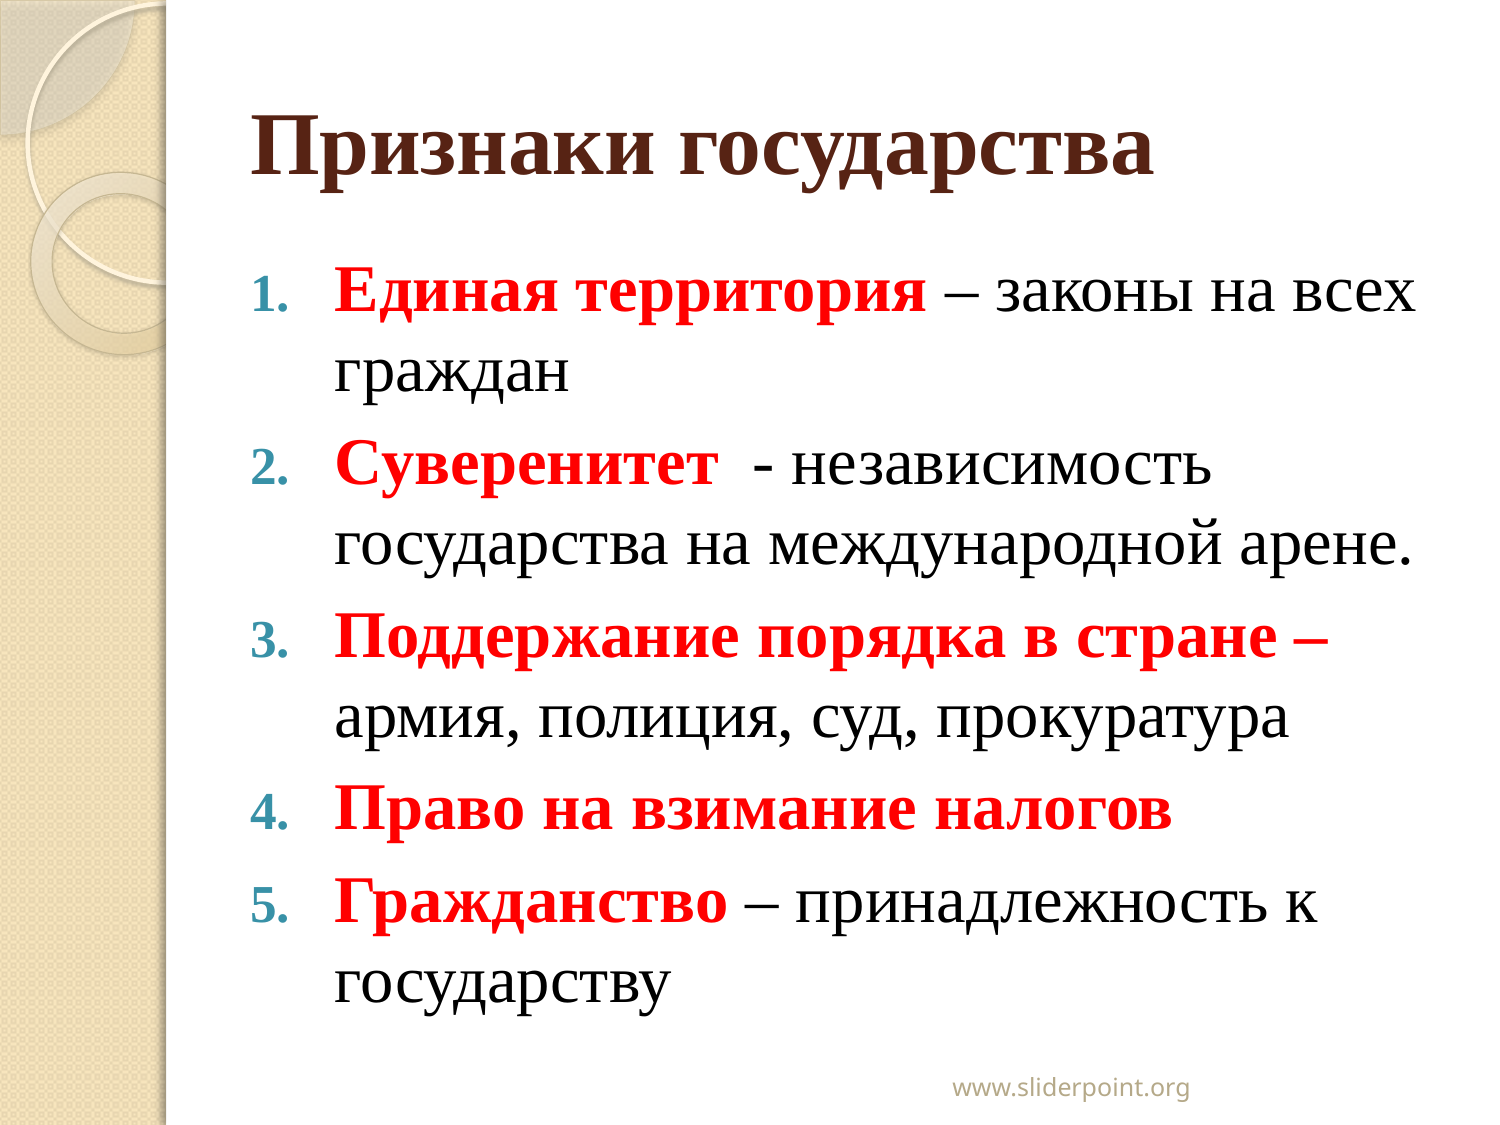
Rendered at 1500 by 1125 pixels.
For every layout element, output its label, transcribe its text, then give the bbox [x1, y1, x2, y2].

list Единая территория – законы на всех граждан Суверенитет - независимость государства на международной арене. Поддержание порядка в стране – армия, полиция, суд, прокуратура Право на взимание налогов Гражданство – принадлежность к государству [235, 237, 1466, 1025]
footer www.sliderpoint.org [937, 1034, 1413, 1113]
title Признаки государства [235, 45, 1466, 233]
